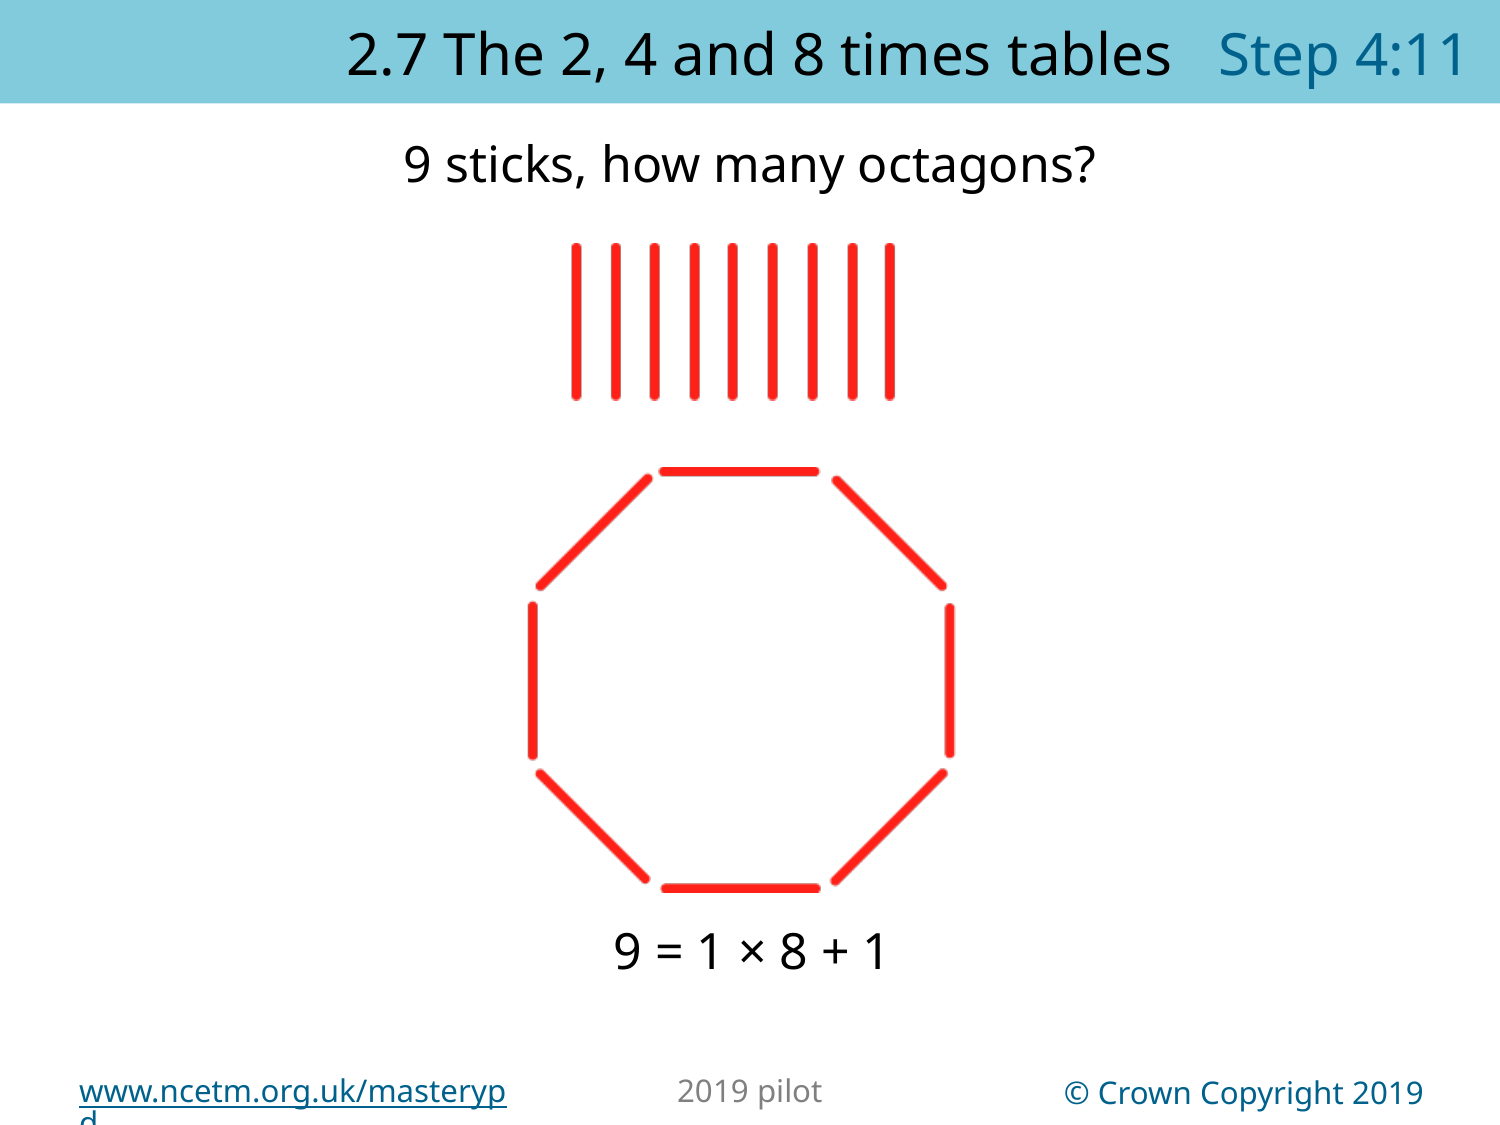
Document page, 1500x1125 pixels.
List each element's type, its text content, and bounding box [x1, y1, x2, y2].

picture [717, 243, 789, 401]
list 2.7 The 2, 4 and 8 times tables Step 4:11 [0, 0, 1500, 104]
text_box 9 sticks, how many octagons? [94, 125, 1406, 201]
picture [796, 243, 869, 401]
picture [560, 243, 633, 401]
text_box 9 = 1 × 8 + 1 [97, 911, 1409, 987]
picture [873, 243, 921, 401]
picture [478, 467, 1022, 894]
picture [638, 243, 711, 401]
